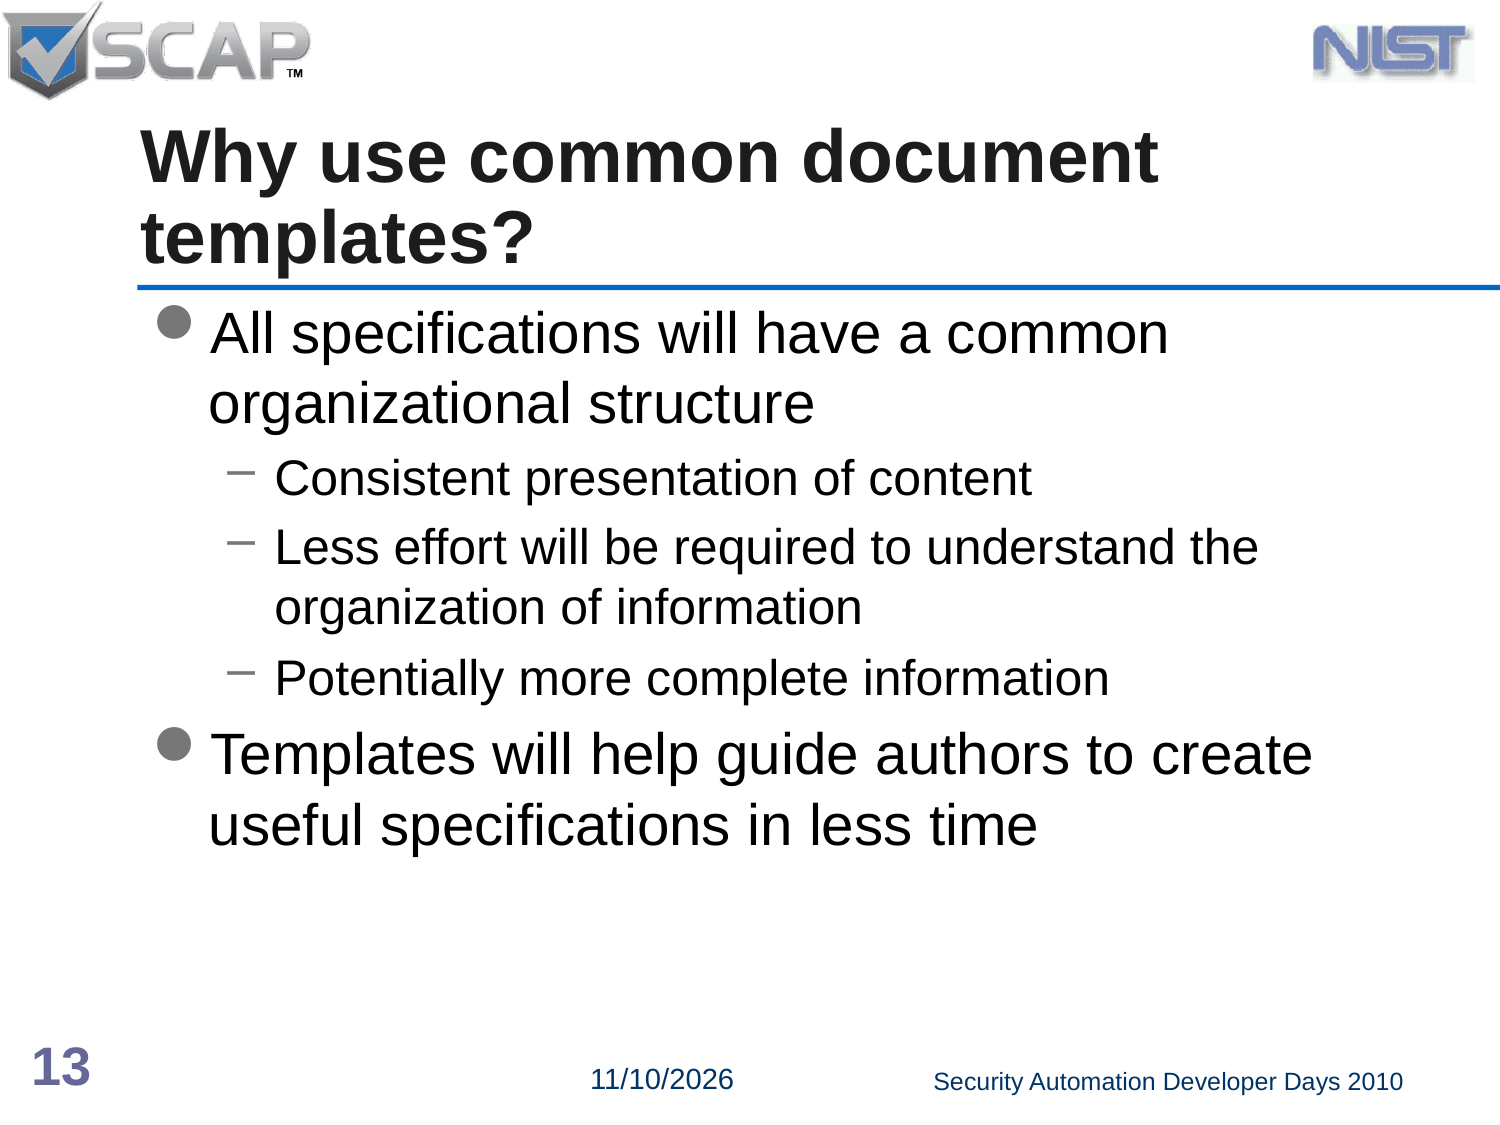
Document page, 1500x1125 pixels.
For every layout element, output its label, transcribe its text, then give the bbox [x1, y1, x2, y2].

slide_number 13 [13, 1023, 111, 1105]
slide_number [399, 1024, 750, 1104]
picture [0, 0, 313, 103]
footer Security Automation Developer Days 2010 [912, 1024, 1426, 1104]
list All specifications will have a common organizational structure Consistent presentation of content Less effort will be required to understand the organization of information Potentially more complete information Templates will help guide authors to create useful specifications in less time [137, 287, 1400, 1026]
picture [1312, 24, 1475, 83]
title Why use common document templates? [124, 99, 1426, 288]
